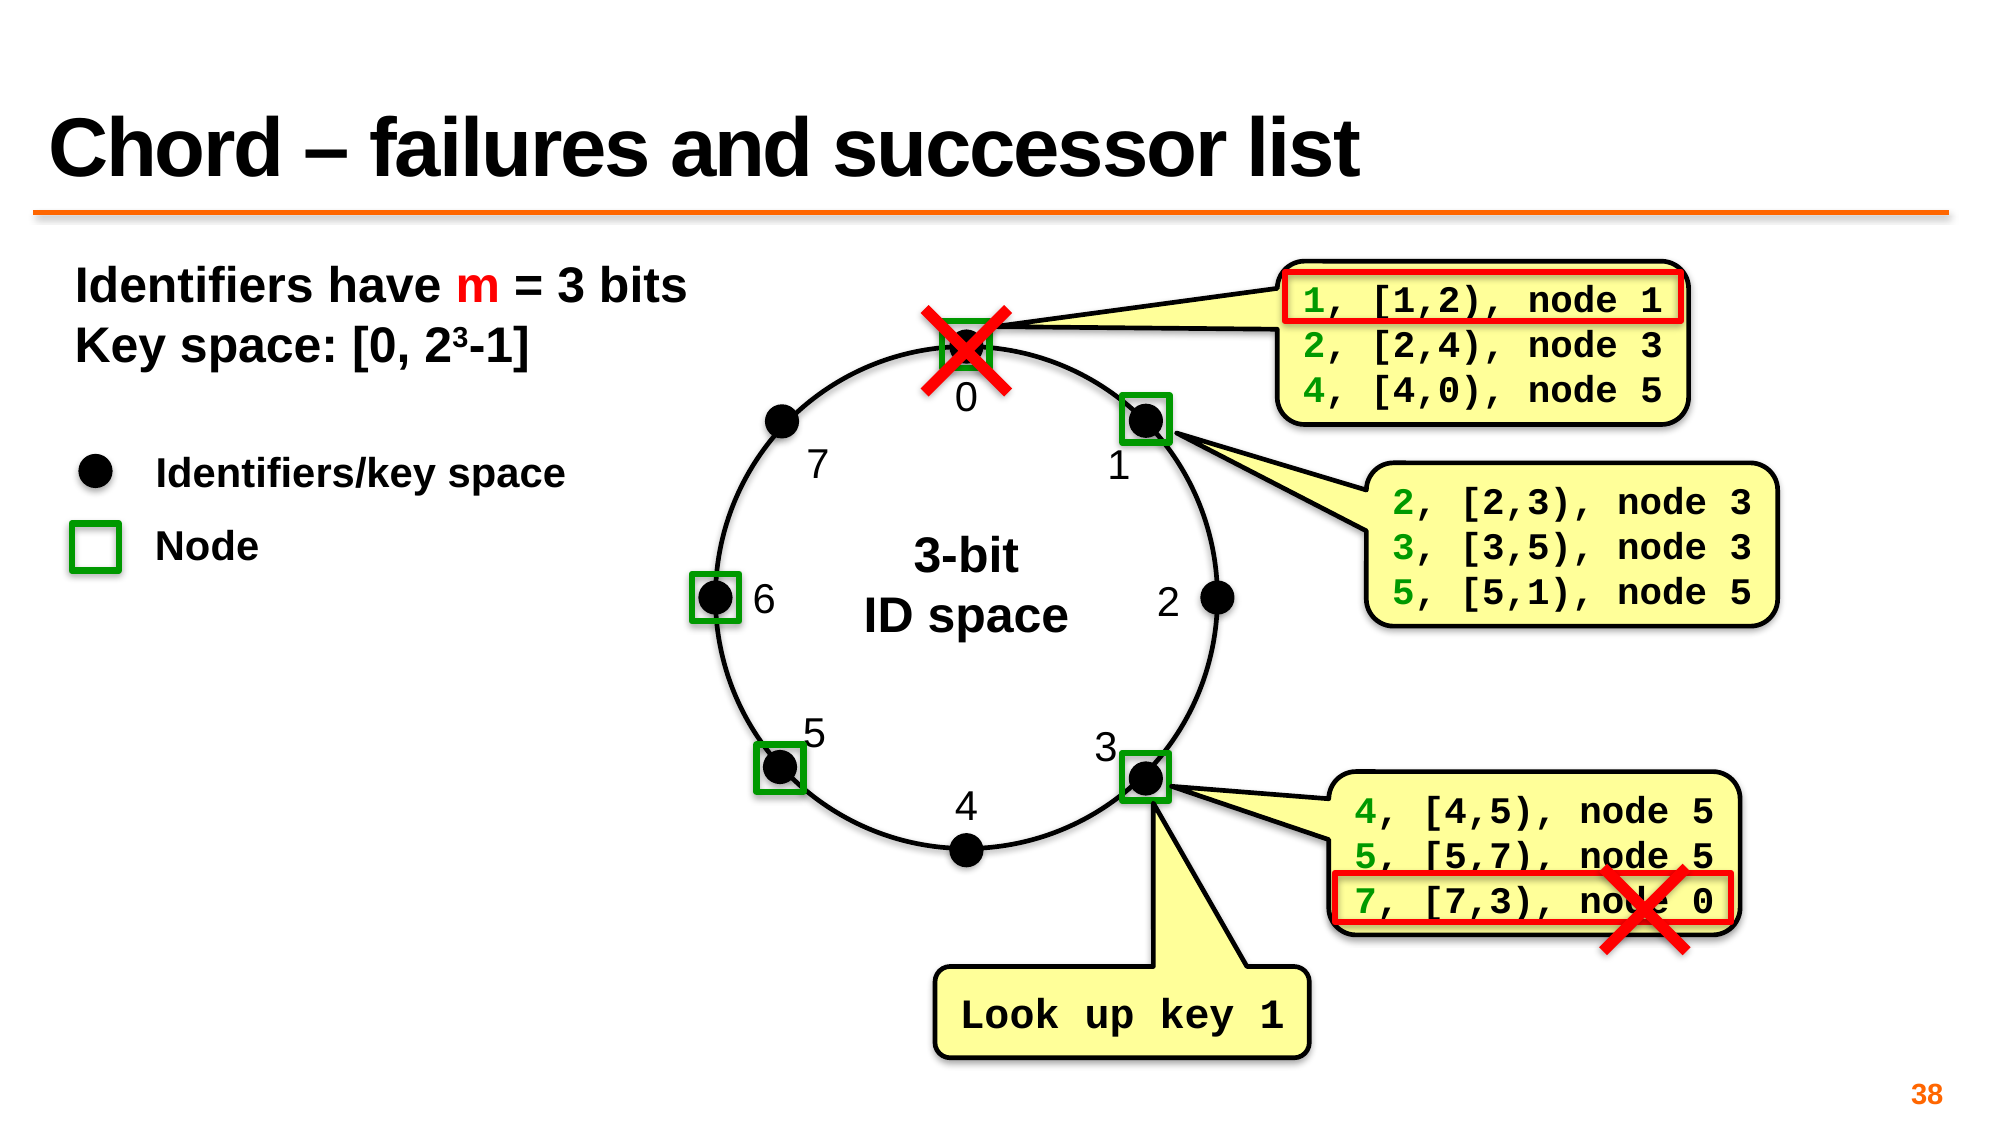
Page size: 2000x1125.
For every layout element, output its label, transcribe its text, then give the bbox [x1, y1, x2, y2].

text_box [1334, 872, 1627, 923]
text_box [1598, 863, 1692, 956]
text_box Node [139, 511, 275, 577]
text_box [766, 405, 798, 437]
text_box [984, 347, 990, 361]
text_box [1201, 581, 1233, 614]
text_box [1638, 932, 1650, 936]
text_box [1661, 872, 1732, 923]
text_box Identifiers have m = 3 bits Key space: [0, 23-1] [59, 245, 704, 380]
text_box 3 [1079, 712, 1133, 778]
text_box [950, 837, 982, 866]
text_box 4, [4,5), node 5 5, [5,7), node 5 7, [7,3), node 0 [1340, 931, 1609, 936]
text_box Identifiers/key space [140, 438, 582, 503]
text_box [715, 347, 1218, 849]
text_box 2 [1141, 567, 1195, 633]
text_box [79, 455, 112, 487]
text_box [71, 523, 120, 571]
text_box [949, 320, 985, 337]
text_box 4, [4,5), node 5 5, [5,7), node 5 7, [7,3), node 0 [1170, 770, 1741, 925]
text_box 7 [791, 429, 845, 495]
text_box 1 [1092, 430, 1146, 496]
text_box [691, 573, 740, 622]
title Chord – failures and successor list [33, 24, 1950, 201]
text_box [756, 744, 804, 792]
text_box 5 [788, 698, 842, 763]
text_box 0 [939, 377, 993, 428]
text_box [1121, 753, 1170, 801]
text_box [1284, 271, 1682, 322]
text_box Look up key 1 [934, 802, 1311, 1059]
text_box [920, 304, 1013, 398]
text_box [941, 345, 949, 363]
text_box 4 [940, 771, 994, 837]
text_box [1619, 872, 1669, 896]
text_box 3-bit ID space [848, 514, 1085, 650]
text_box 2, [2,3), node 3 3, [3,5), node 3 5, [5,1), node 5 [1175, 432, 1779, 627]
text_box [1122, 394, 1170, 443]
slide_number 38 [1482, 1074, 1950, 1110]
text_box 1, [1,2), node 1 2, [2,4), node 3 4, [4,0), node 5 [1009, 260, 1690, 426]
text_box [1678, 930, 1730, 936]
text_box 6 [737, 564, 791, 630]
